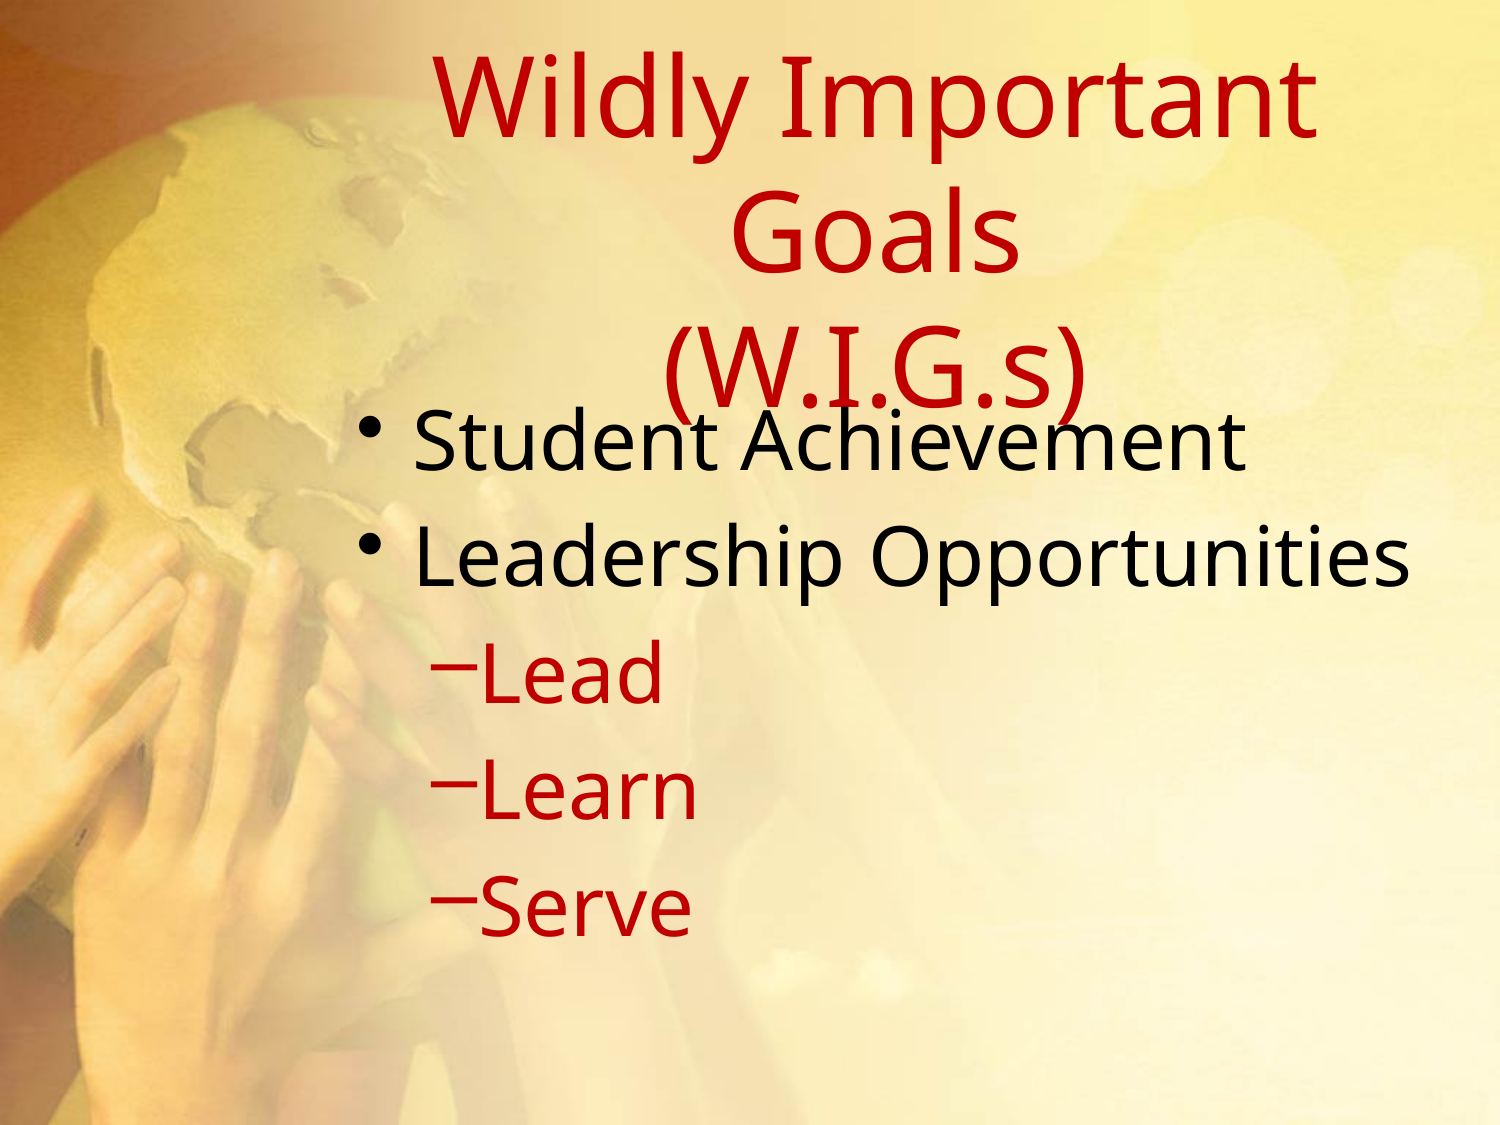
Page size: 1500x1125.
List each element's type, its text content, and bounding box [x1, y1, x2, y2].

picture [0, 0, 1500, 1125]
list Student Achievement Leadership Opportunities Lead Learn Serve [340, 262, 1466, 1006]
title Wildly Important Goals (W.I.G.s) [313, 133, 1438, 322]
